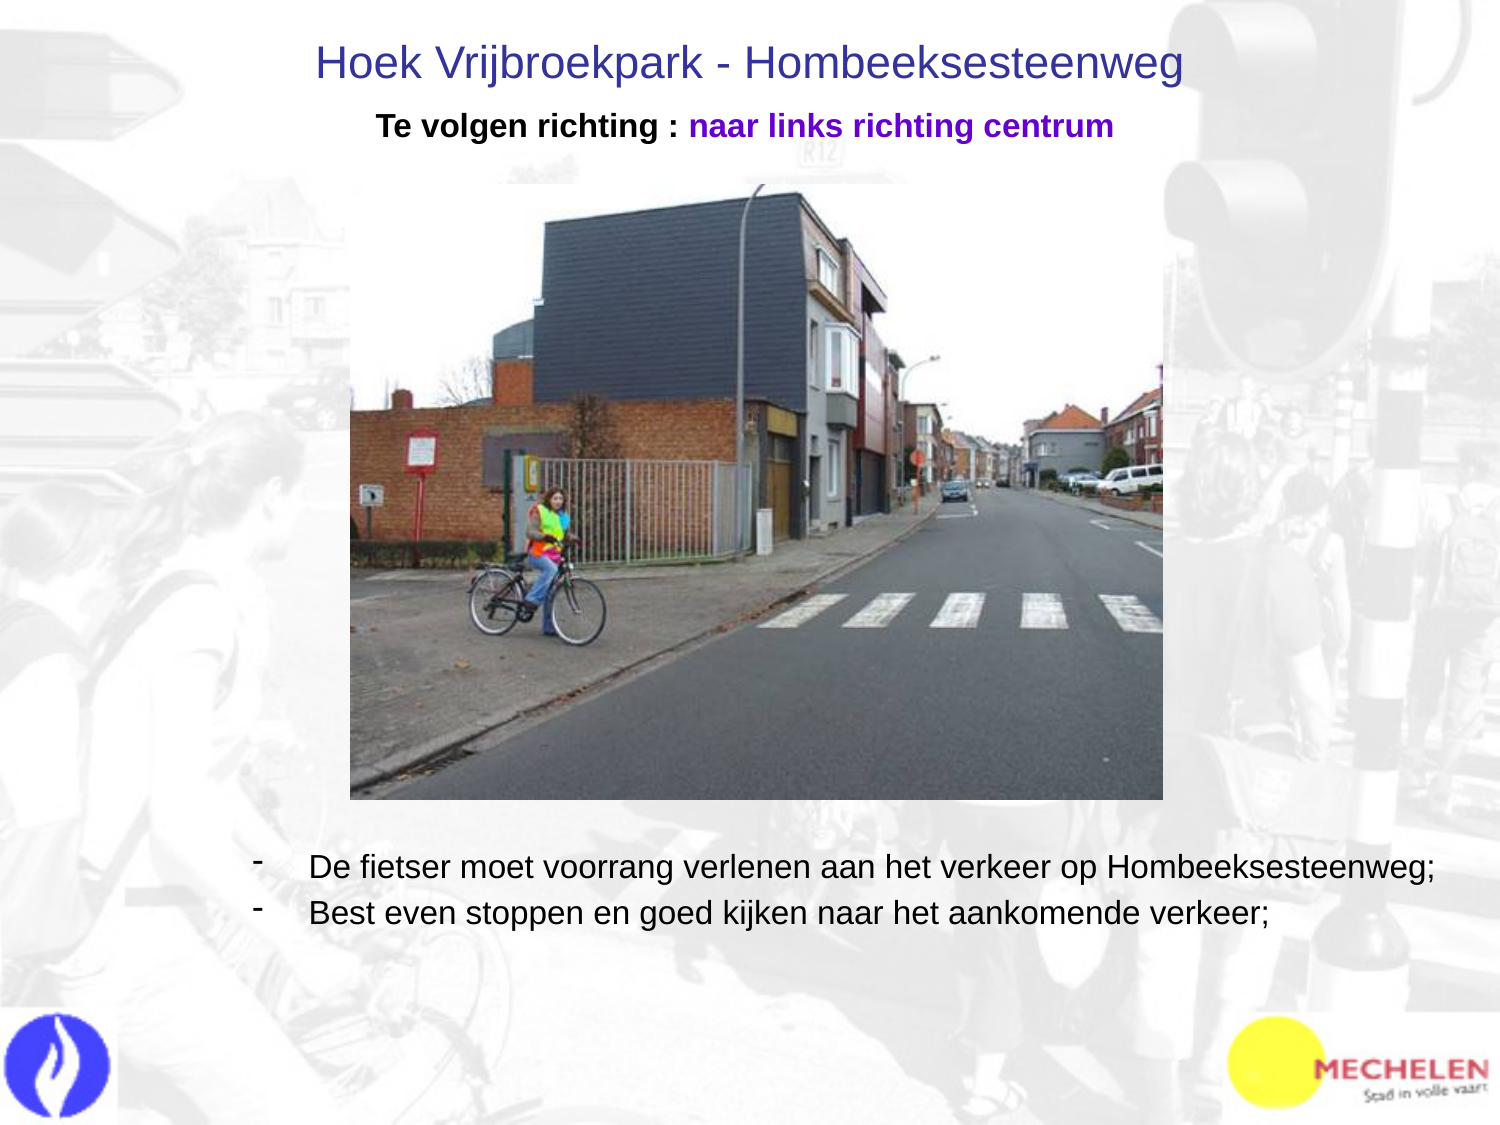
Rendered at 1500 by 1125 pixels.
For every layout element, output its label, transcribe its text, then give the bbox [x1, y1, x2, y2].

text_box De fietser moet voorrang verlenen aan het verkeer op Hombeeksesteenweg; Best even stoppen en goed kijken naar het aankomende verkeer; [237, 837, 1475, 1000]
text_box Hoek Vrijbroekpark - Hombeeksesteenweg Te volgen richting : naar links richting centrum [237, 24, 1263, 152]
picture [0, 0, 1500, 1125]
